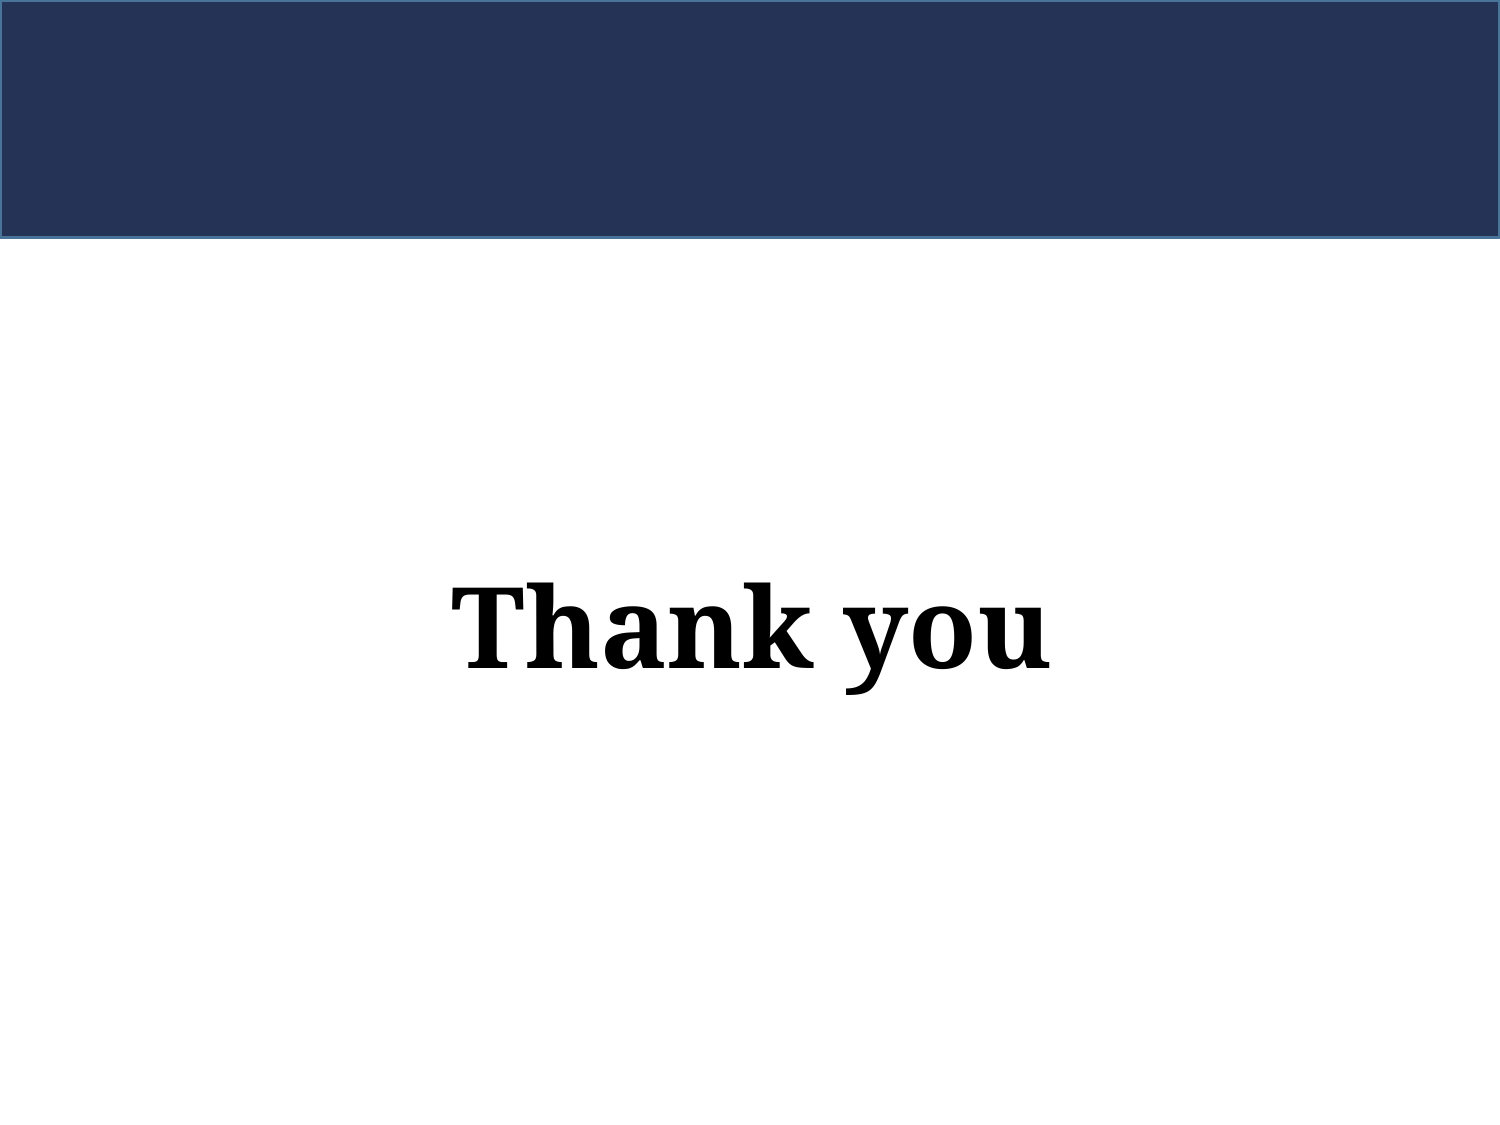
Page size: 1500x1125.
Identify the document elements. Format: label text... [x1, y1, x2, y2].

text_box Thank you [436, 548, 1068, 699]
